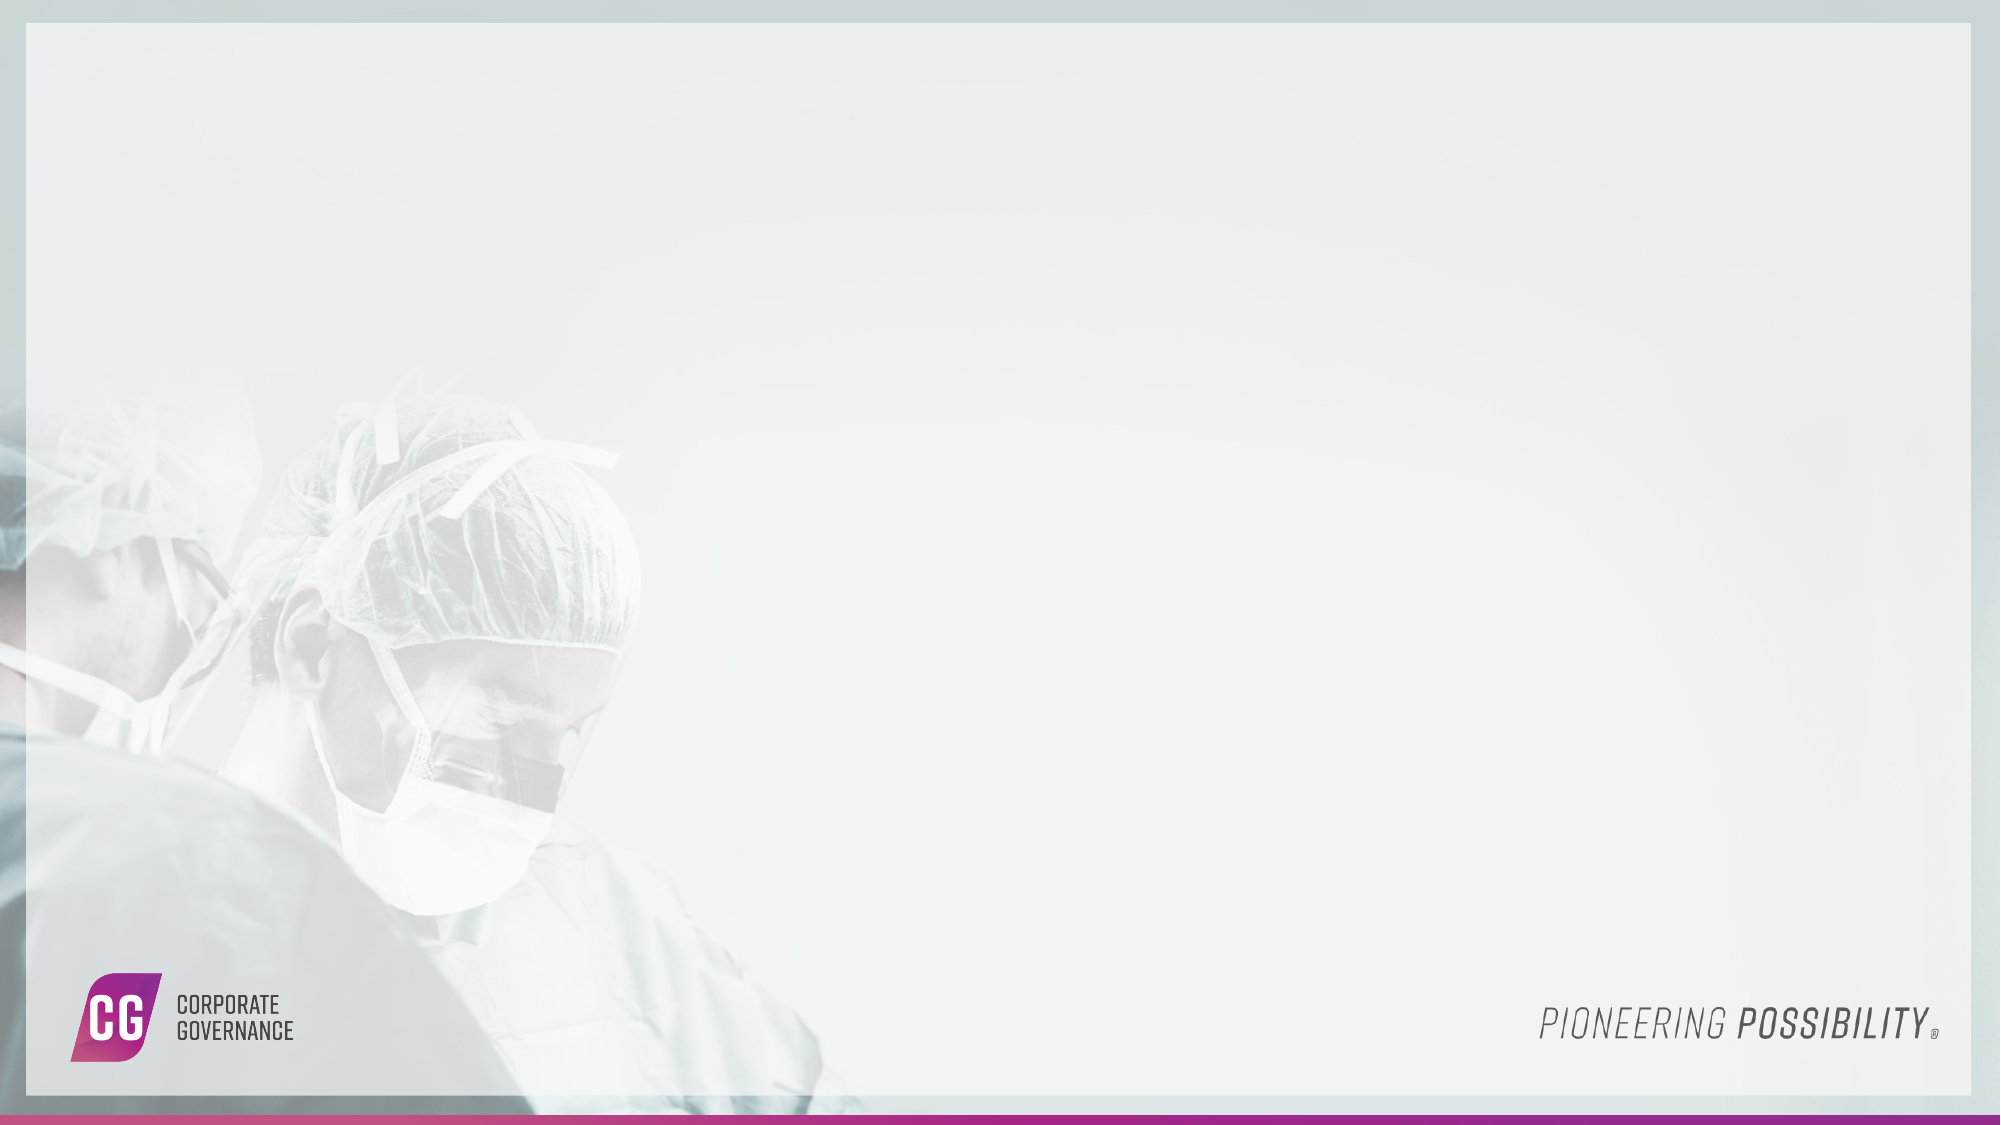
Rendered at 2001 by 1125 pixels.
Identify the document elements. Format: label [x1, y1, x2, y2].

picture [0, 973, 2000, 1125]
